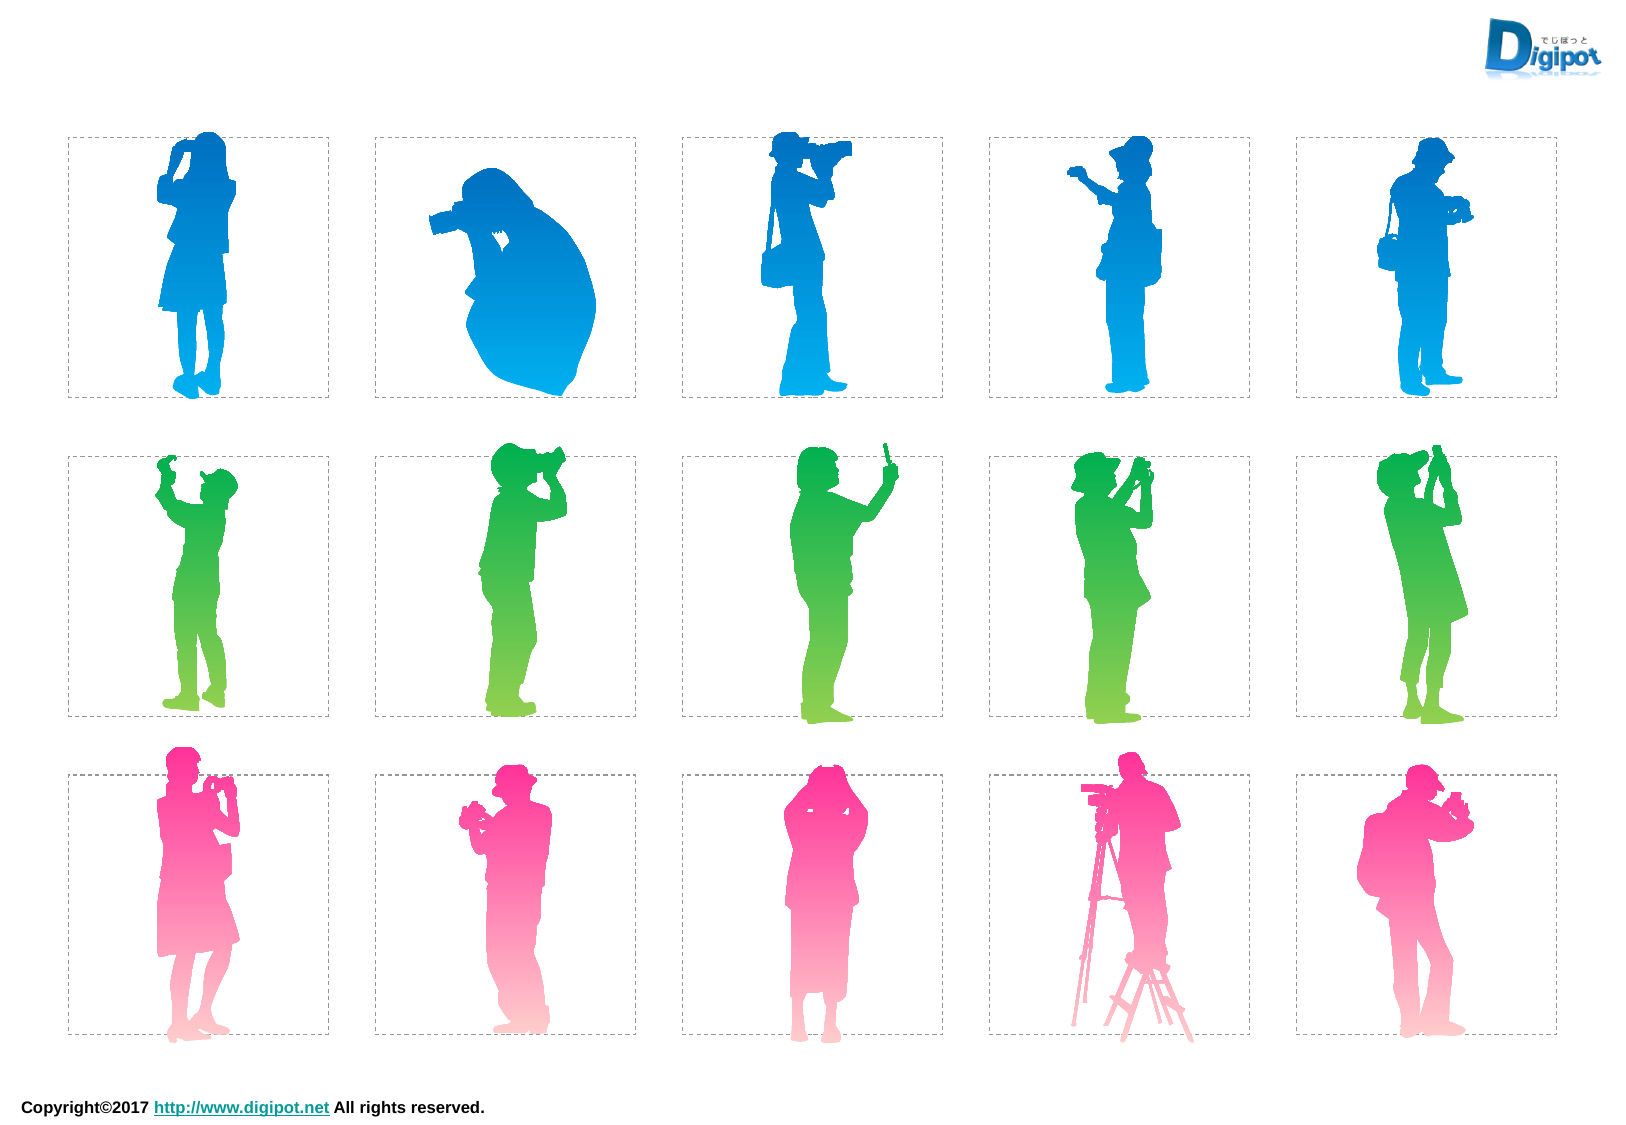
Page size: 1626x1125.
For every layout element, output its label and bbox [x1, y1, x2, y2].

text_box [155, 455, 238, 712]
text_box [784, 764, 868, 1044]
text_box [156, 131, 237, 400]
picture [1485, 18, 1602, 82]
text_box [1071, 752, 1195, 1043]
text_box [760, 131, 853, 396]
text_box [1071, 452, 1155, 724]
text_box [1376, 445, 1468, 724]
text_box [790, 443, 900, 725]
text_box [156, 746, 240, 1043]
text_box [1356, 764, 1475, 1038]
text_box [428, 168, 596, 396]
text_box [1067, 135, 1163, 393]
text_box [1376, 138, 1474, 396]
text_box [478, 443, 568, 717]
text_box [459, 764, 552, 1034]
